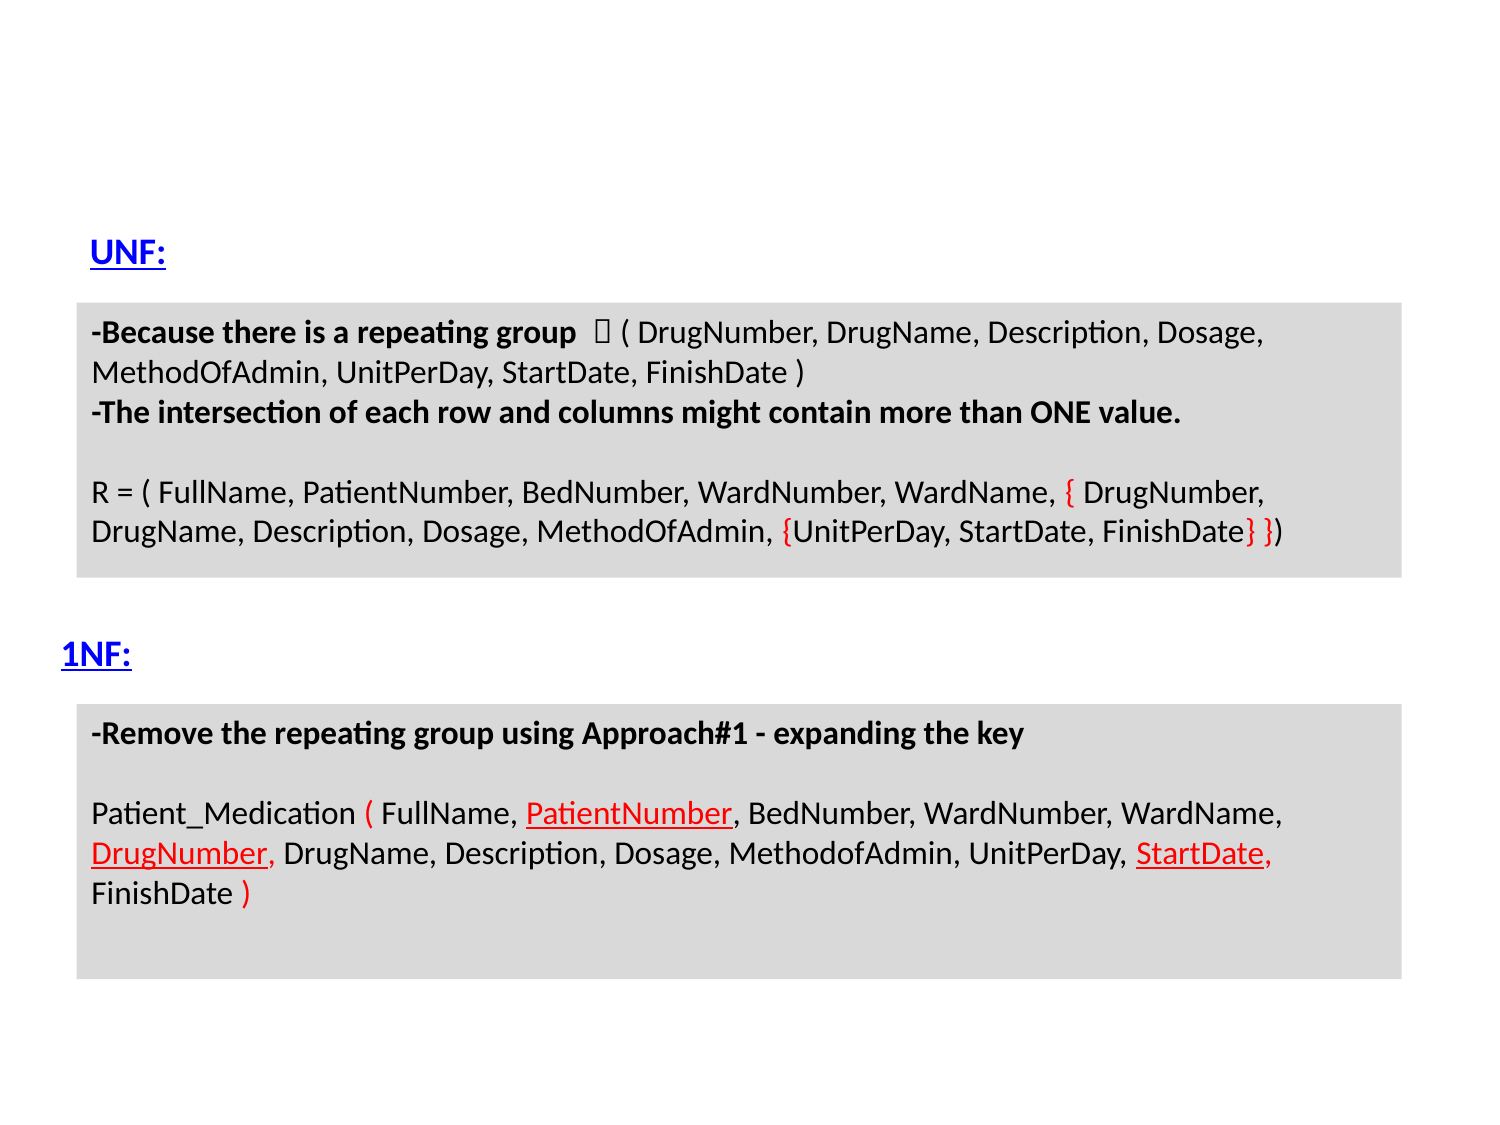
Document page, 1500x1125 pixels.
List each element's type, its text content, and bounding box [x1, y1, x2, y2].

text_box UNF: [74, 174, 1425, 1063]
text_box -Remove the repeating group using Approach#1 - expanding the key Patient_Medication ( FullName, PatientNumber, BedNumber, WardNumber, WardName, DrugNumber, DrugName, Description, Dosage, MethodofAdmin, UnitPerDay, StartDate, FinishDate ) [76, 704, 1402, 980]
text_box -Because there is a repeating group  ( DrugNumber, DrugName, Description, Dosage, MethodOfAdmin, UnitPerDay, StartDate, FinishDate ) -The intersection of each row and columns might contain more than ONE value. R = ( FullName, PatientNumber, BedNumber, WardNumber, WardName, { DrugNumber, DrugName, Description, Dosage, MethodOfAdmin, {UnitPerDay, StartDate, FinishDate} }) [76, 302, 1402, 578]
text_box 1NF: [45, 621, 234, 682]
